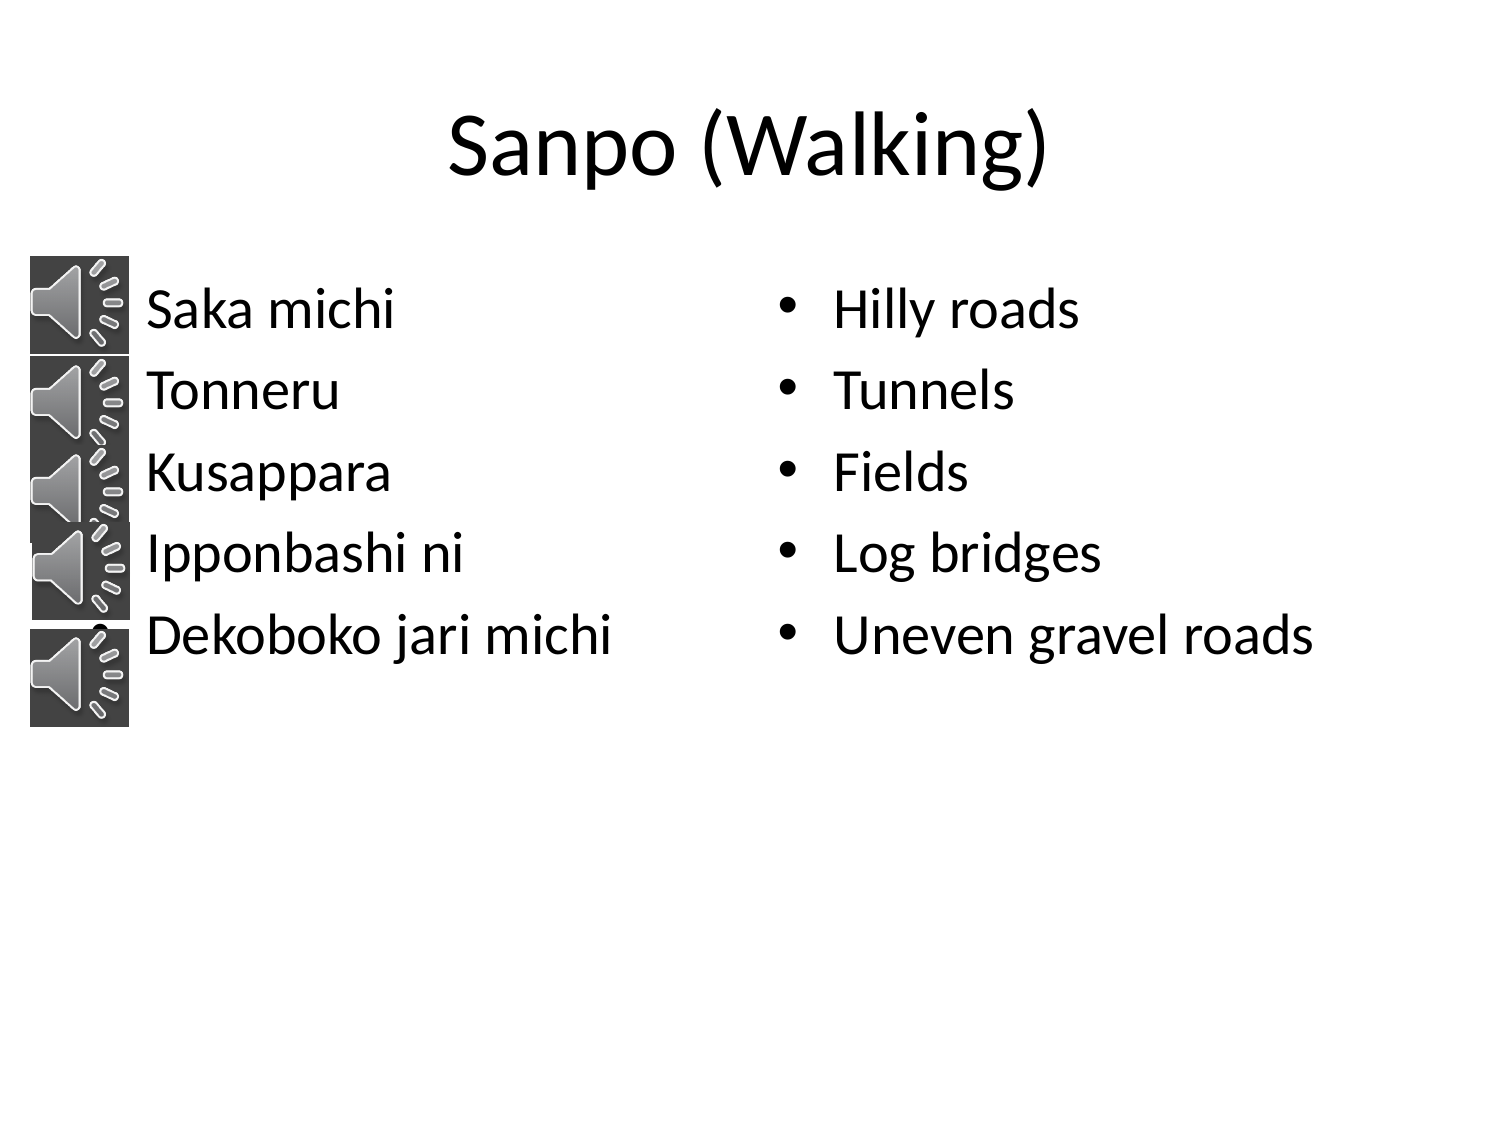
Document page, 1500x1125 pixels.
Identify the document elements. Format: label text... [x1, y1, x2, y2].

title Sanpo (Walking) [75, 45, 1425, 233]
list Hilly roads Tunnels Fields Log bridges Uneven gravel roads [762, 262, 1425, 1005]
picture [29, 627, 130, 729]
picture [29, 255, 132, 622]
list Saka michi Tonneru Kusappara Ipponbashi ni Dekoboko jari michi [75, 262, 738, 1005]
